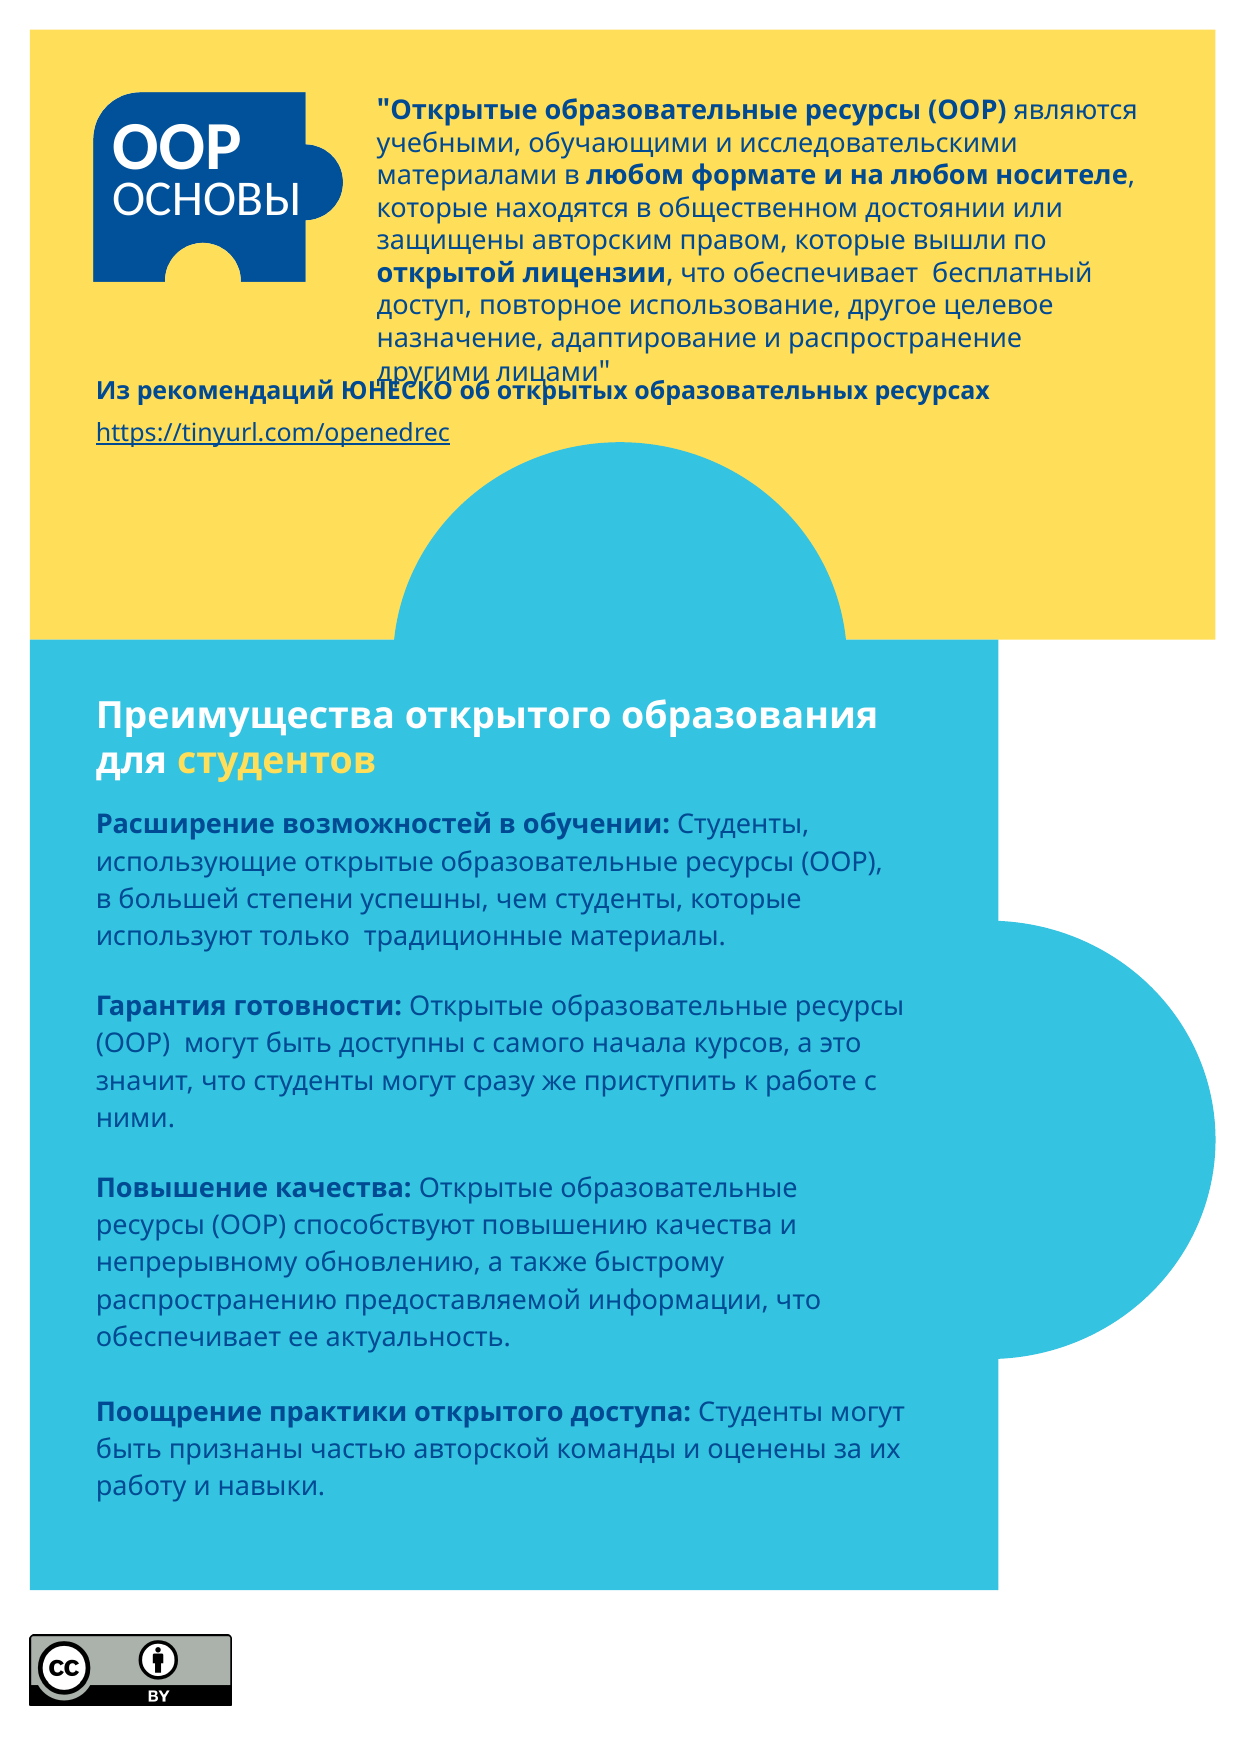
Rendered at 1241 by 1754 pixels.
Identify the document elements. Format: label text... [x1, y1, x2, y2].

text_box "Открытые образовательные ресурсы (OOР) являются учебными, обучающими и исследовательскими материалами в любом формате и на любом носителе, которые находятся в общественном достоянии или защищены авторским правом, которые вышли по открытой лицензии, что обеспечивает бесплатный доступ, повторное использование, другое целевое назначение, адаптирование и распространение другими лицами" [361, 75, 1156, 372]
text_box Преимущества открытого образования для студентов Расширение возможностей в обучении: Студенты, использующие открытые образовательные ресурсы (ООР), в большей степени успешны, чем студенты, которые используют только традиционные материалы. Гарантия готовности: Открытые образовательные ресурсы (ООР) могут быть доступны с самого начала курсов, а это значит, что студенты могут сразу же приступить к работе с ними. Повышение качества: Открытые образовательные ресурсы (ООР) способствуют повышению качества и непрерывному обновлению, а также быстрому распространению предоставляемой информации, что обеспечивает ее актуальность. Поощрение практики открытого доступа: Студенты могут быть признаны частью авторской команды и оценены за их работу и навыки. [80, 675, 925, 1552]
text_box [29, 29, 1216, 639]
text_box [29, 639, 999, 1591]
text_box [713, 460, 1216, 640]
text_box Из рекомендаций ЮНЕСКО об открытых образовательных ресурсах https://tinyurl.com/openedrec [80, 372, 1241, 460]
picture [29, 1634, 233, 1706]
picture [93, 92, 343, 282]
text_box [393, 460, 848, 675]
text_box [925, 920, 1216, 1360]
